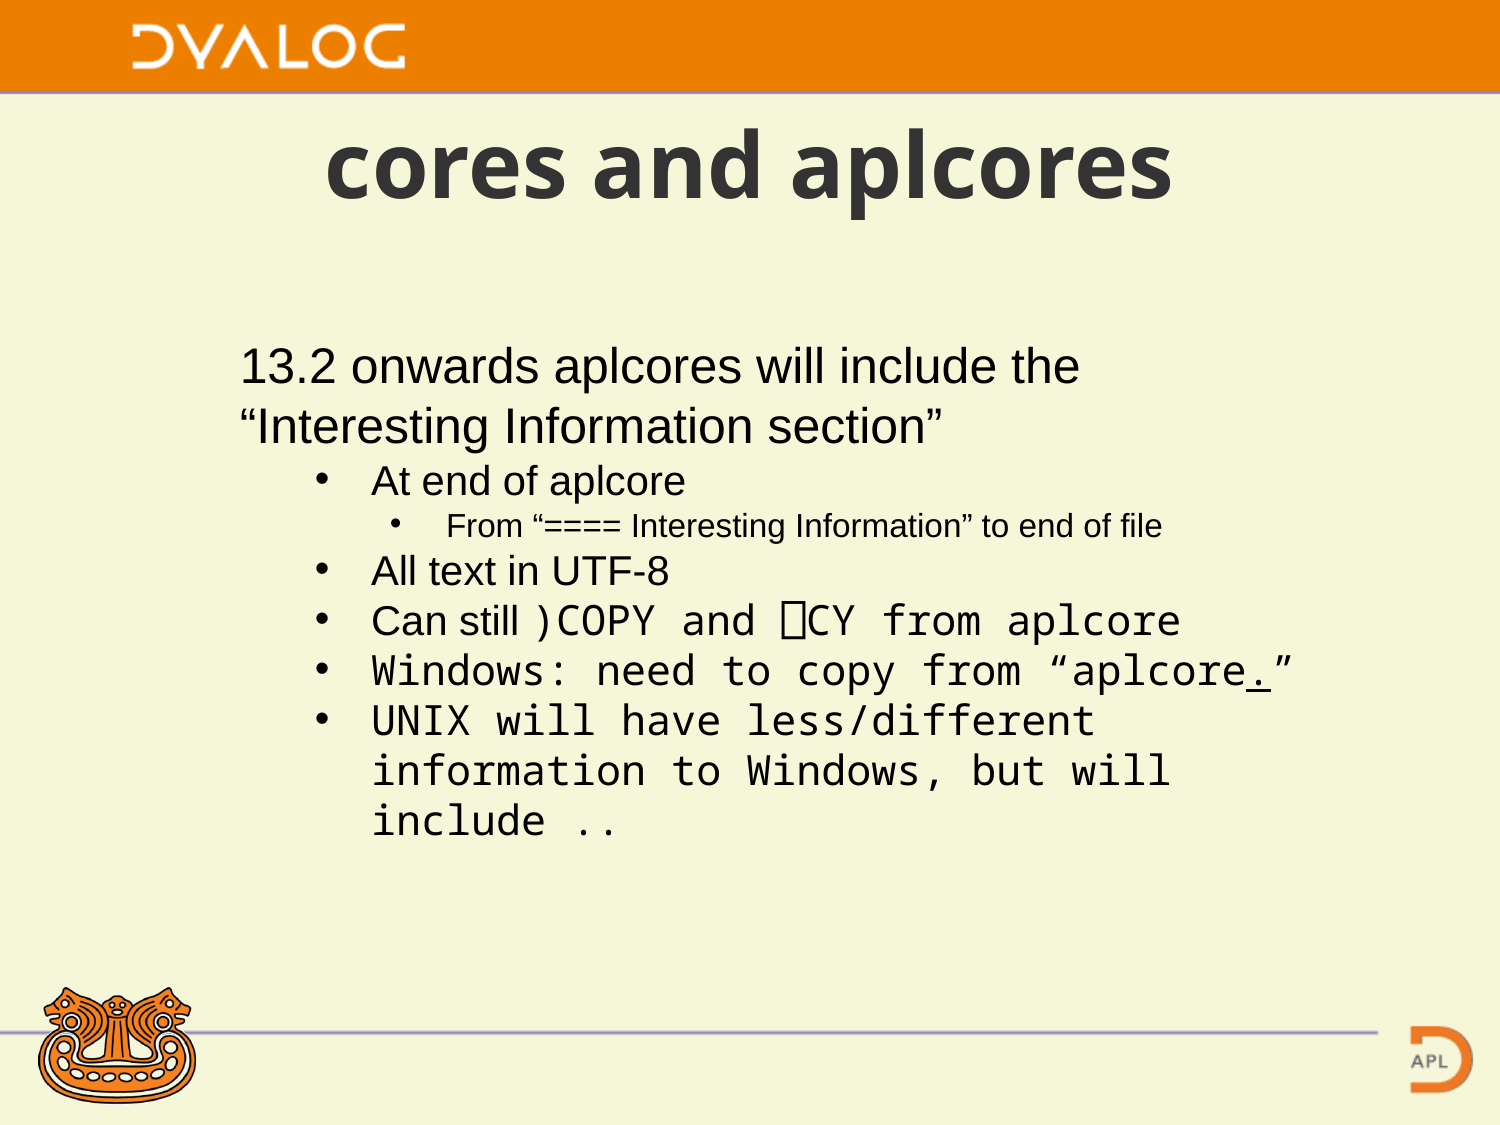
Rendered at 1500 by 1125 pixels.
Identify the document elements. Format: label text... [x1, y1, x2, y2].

subtitle 13.2 onwards aplcores will include the “Interesting Information section” At end of aplcore From “==== Interesting Information” to end of file All text in UTF-8 Can still )COPY and ⎕CY from aplcore Windows: need to copy from “aplcore.” UNIX will have less/different information to Windows, but will include .. [225, 326, 1329, 1000]
picture [0, 0, 1500, 1125]
title cores and aplcores [112, 99, 1388, 288]
